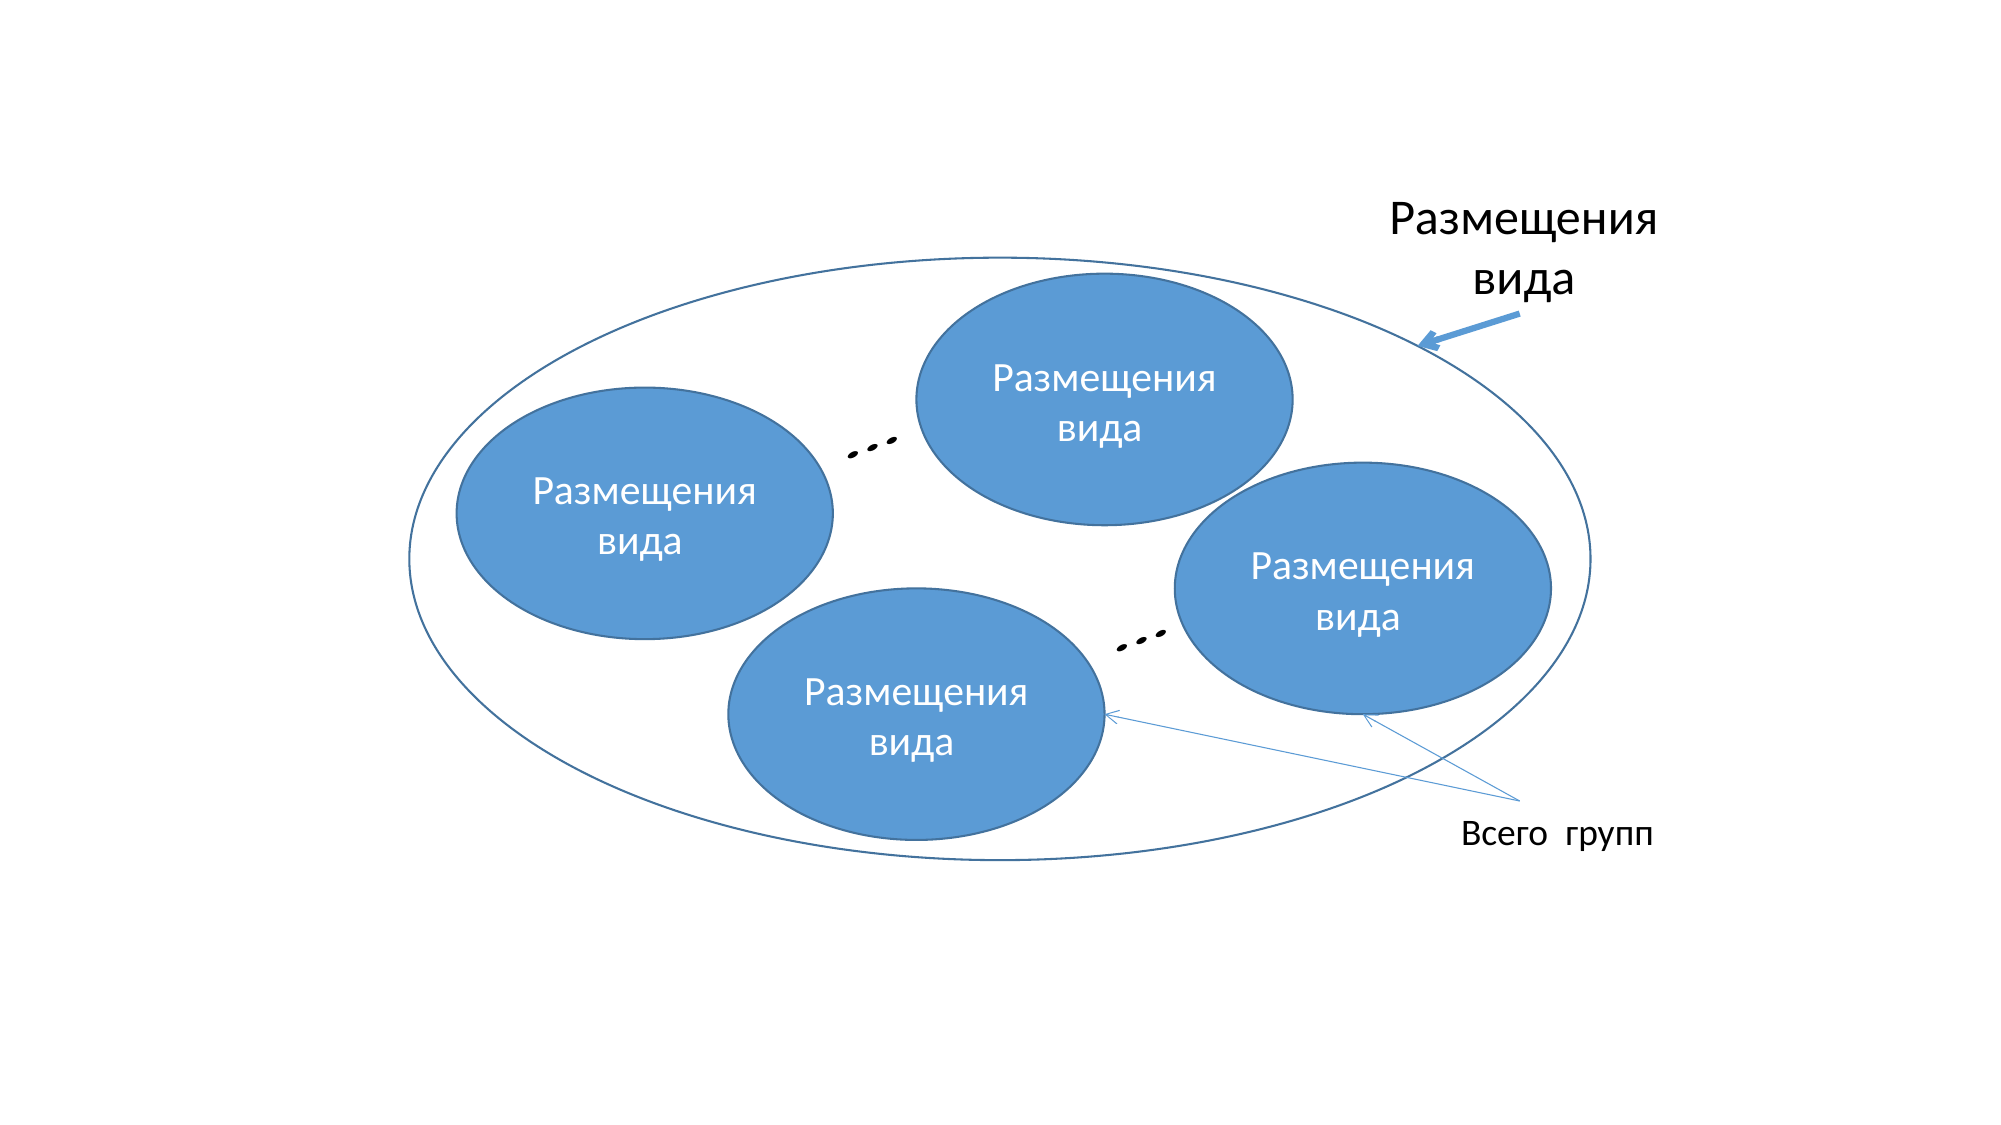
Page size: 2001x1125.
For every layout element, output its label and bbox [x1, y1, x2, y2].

text_box [1417, 313, 1520, 346]
text_box [408, 256, 1592, 862]
text_box [1362, 714, 1520, 802]
text_box [1104, 714, 1362, 802]
